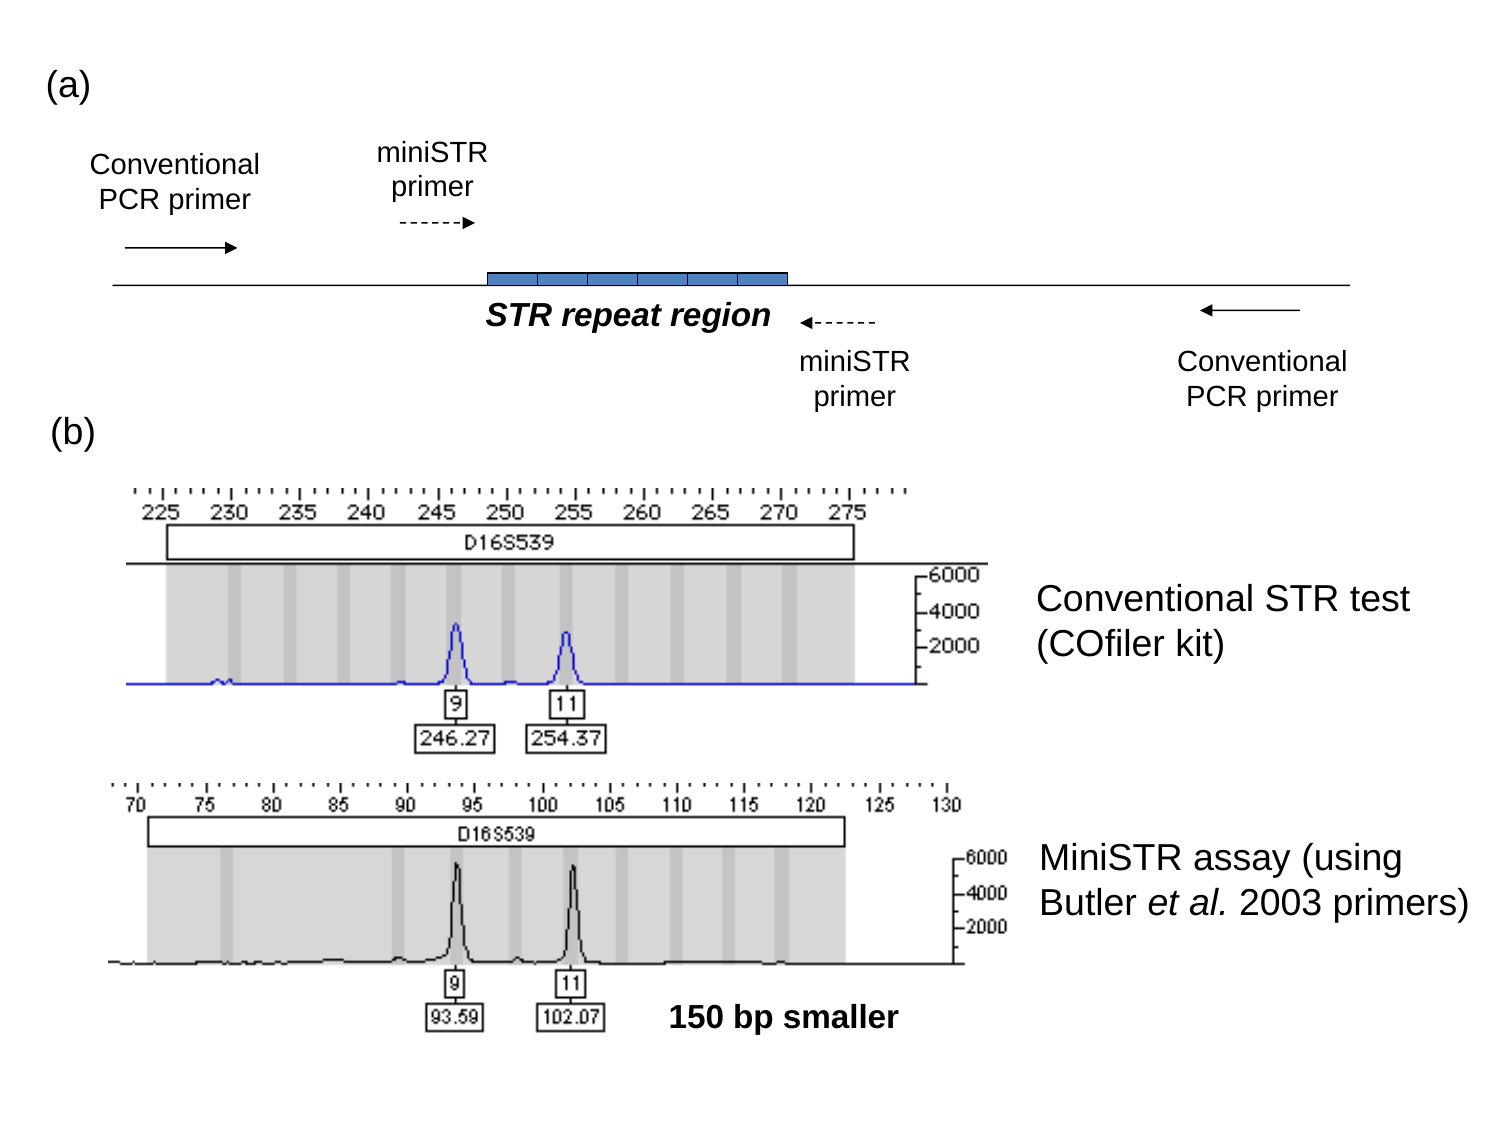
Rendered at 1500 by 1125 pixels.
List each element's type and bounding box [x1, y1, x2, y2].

text_box [30, 51, 1500, 1039]
